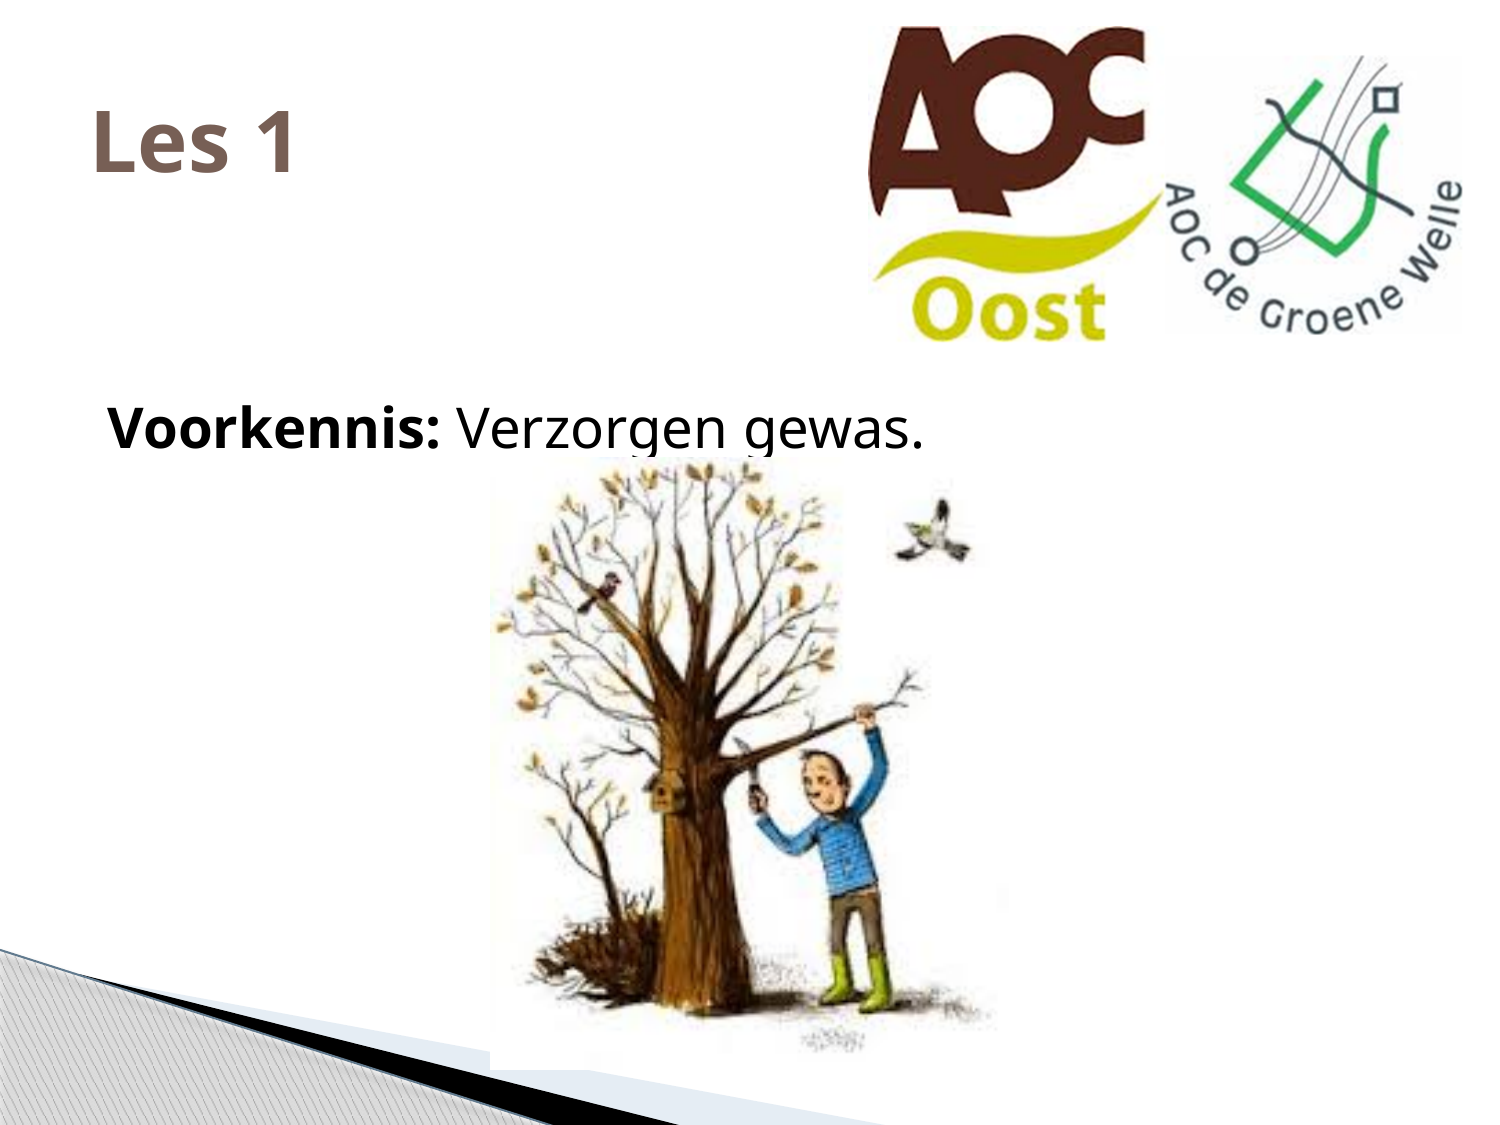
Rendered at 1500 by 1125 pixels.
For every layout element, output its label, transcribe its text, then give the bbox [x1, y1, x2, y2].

picture [867, 26, 1473, 365]
picture [489, 457, 1009, 1071]
list Voorkennis: Verzorgen gewas. [75, 385, 1425, 986]
title Les 1 [75, 45, 862, 233]
